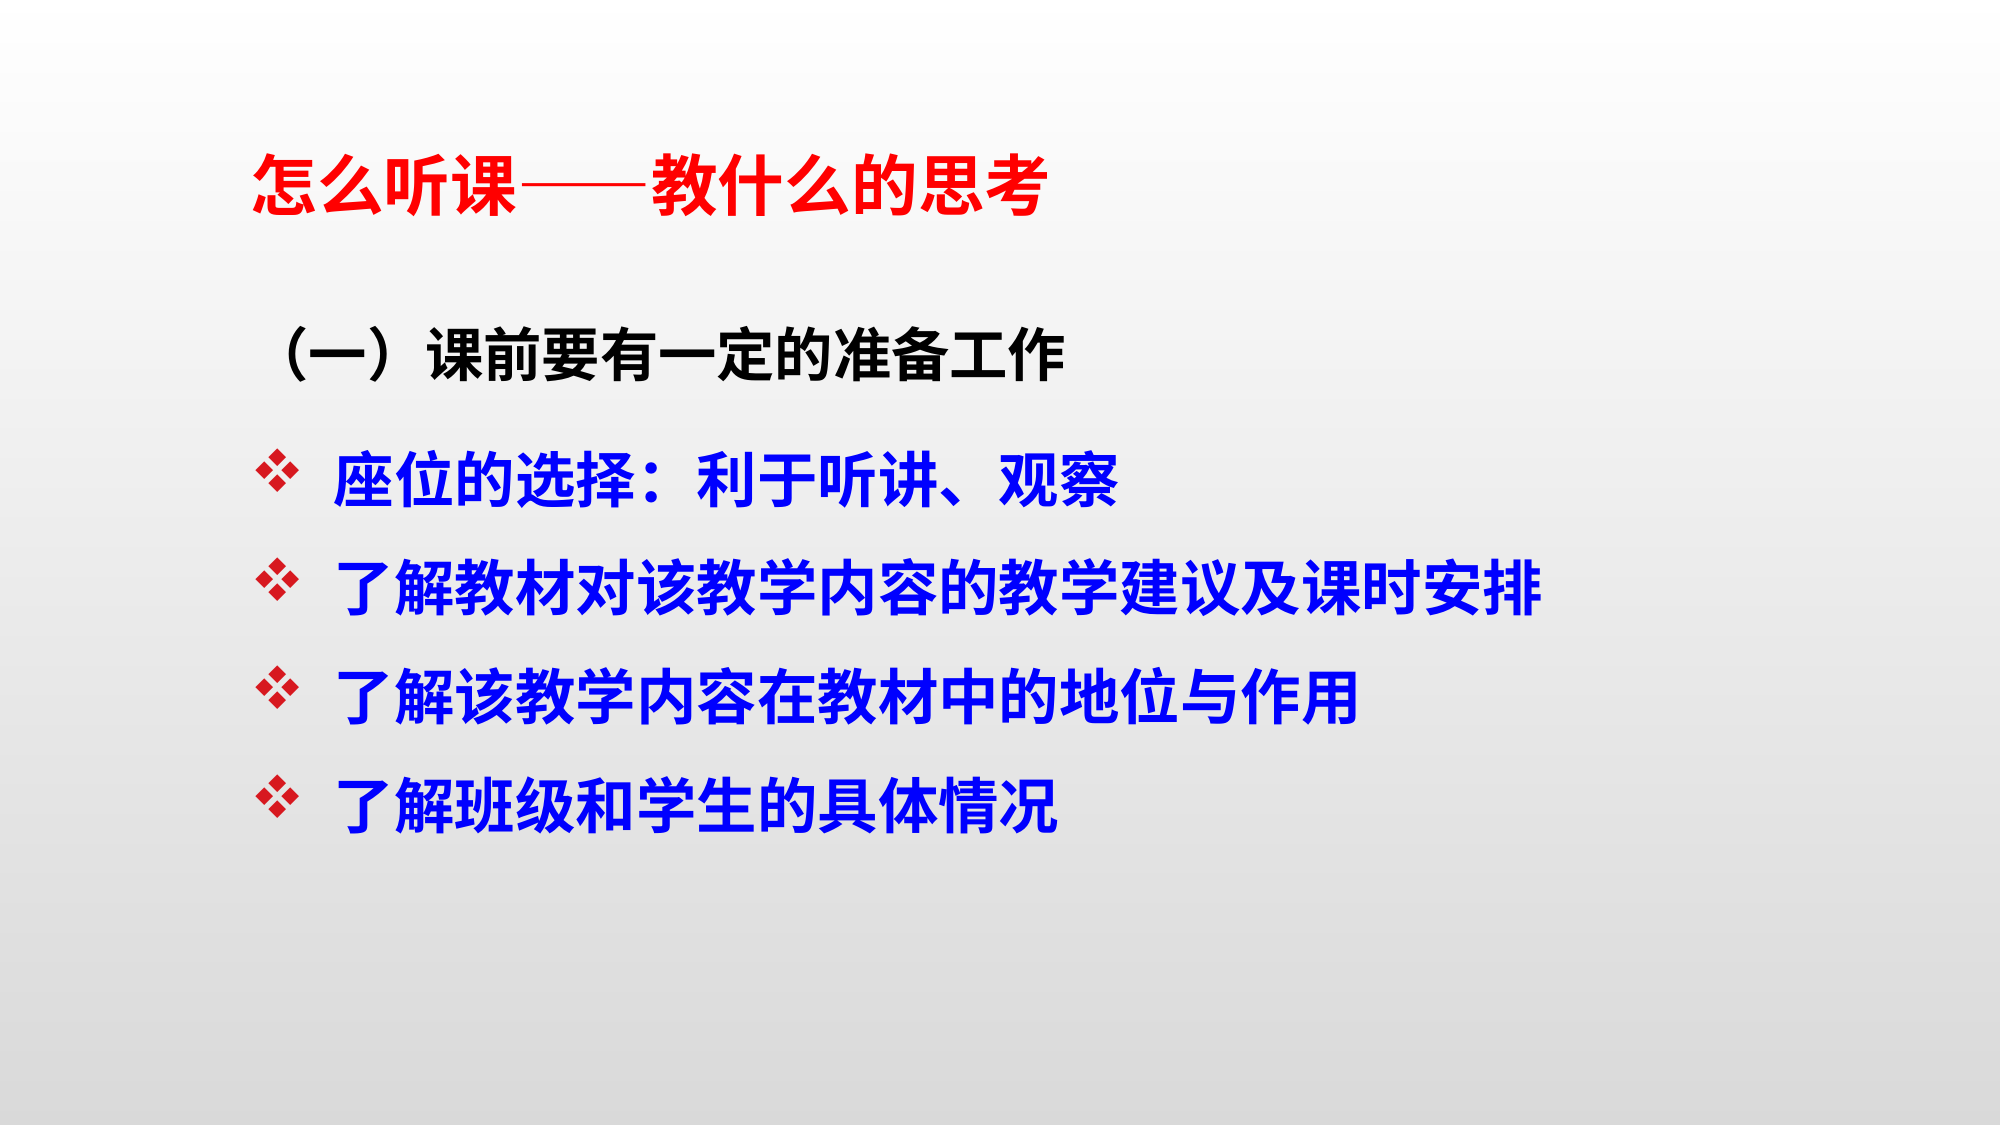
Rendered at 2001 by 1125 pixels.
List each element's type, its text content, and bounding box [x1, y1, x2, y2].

text_box （一）课前要有一定的准备工作 [235, 311, 1871, 1010]
text_box 座位的选择：利于听讲、观察 了解教材对该教学内容的教学建议及课时安排 了解该教学内容在教材中的地位与作用 了解班级和学生的具体情况 [235, 398, 1793, 848]
text_box 怎么听课——教什么的思考 [235, 96, 1208, 231]
